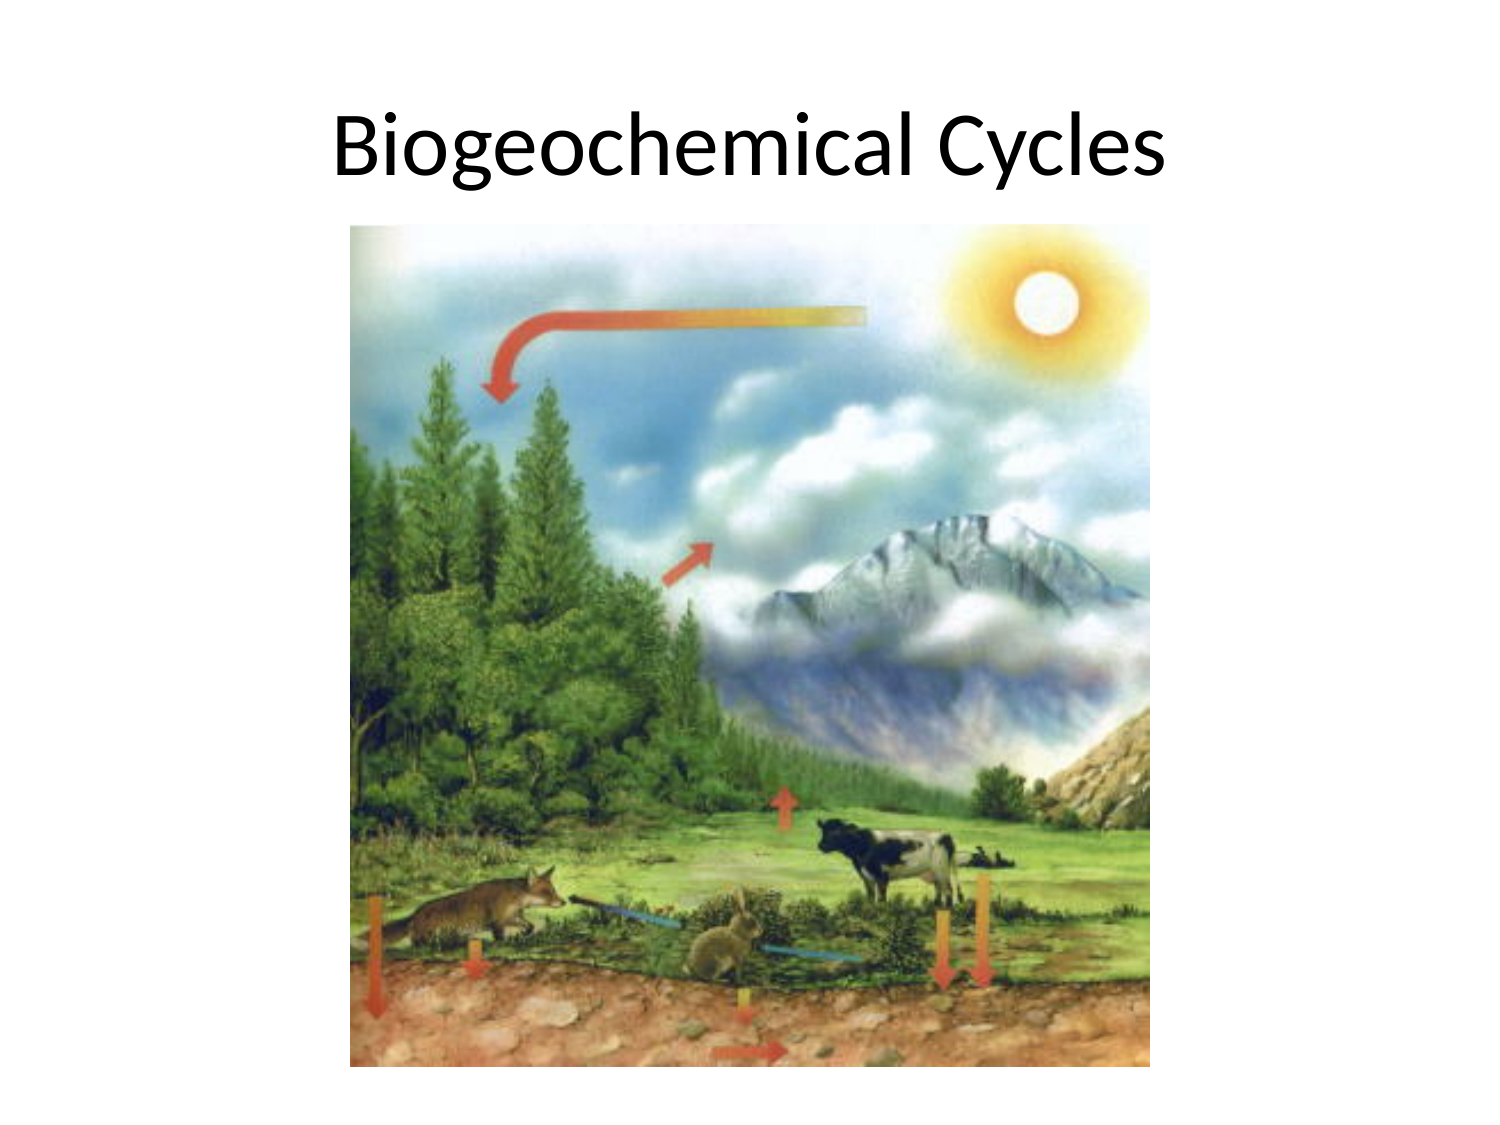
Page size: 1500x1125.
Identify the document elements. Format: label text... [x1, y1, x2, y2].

title Biogeochemical Cycles [75, 45, 1425, 233]
picture [349, 224, 1151, 1067]
